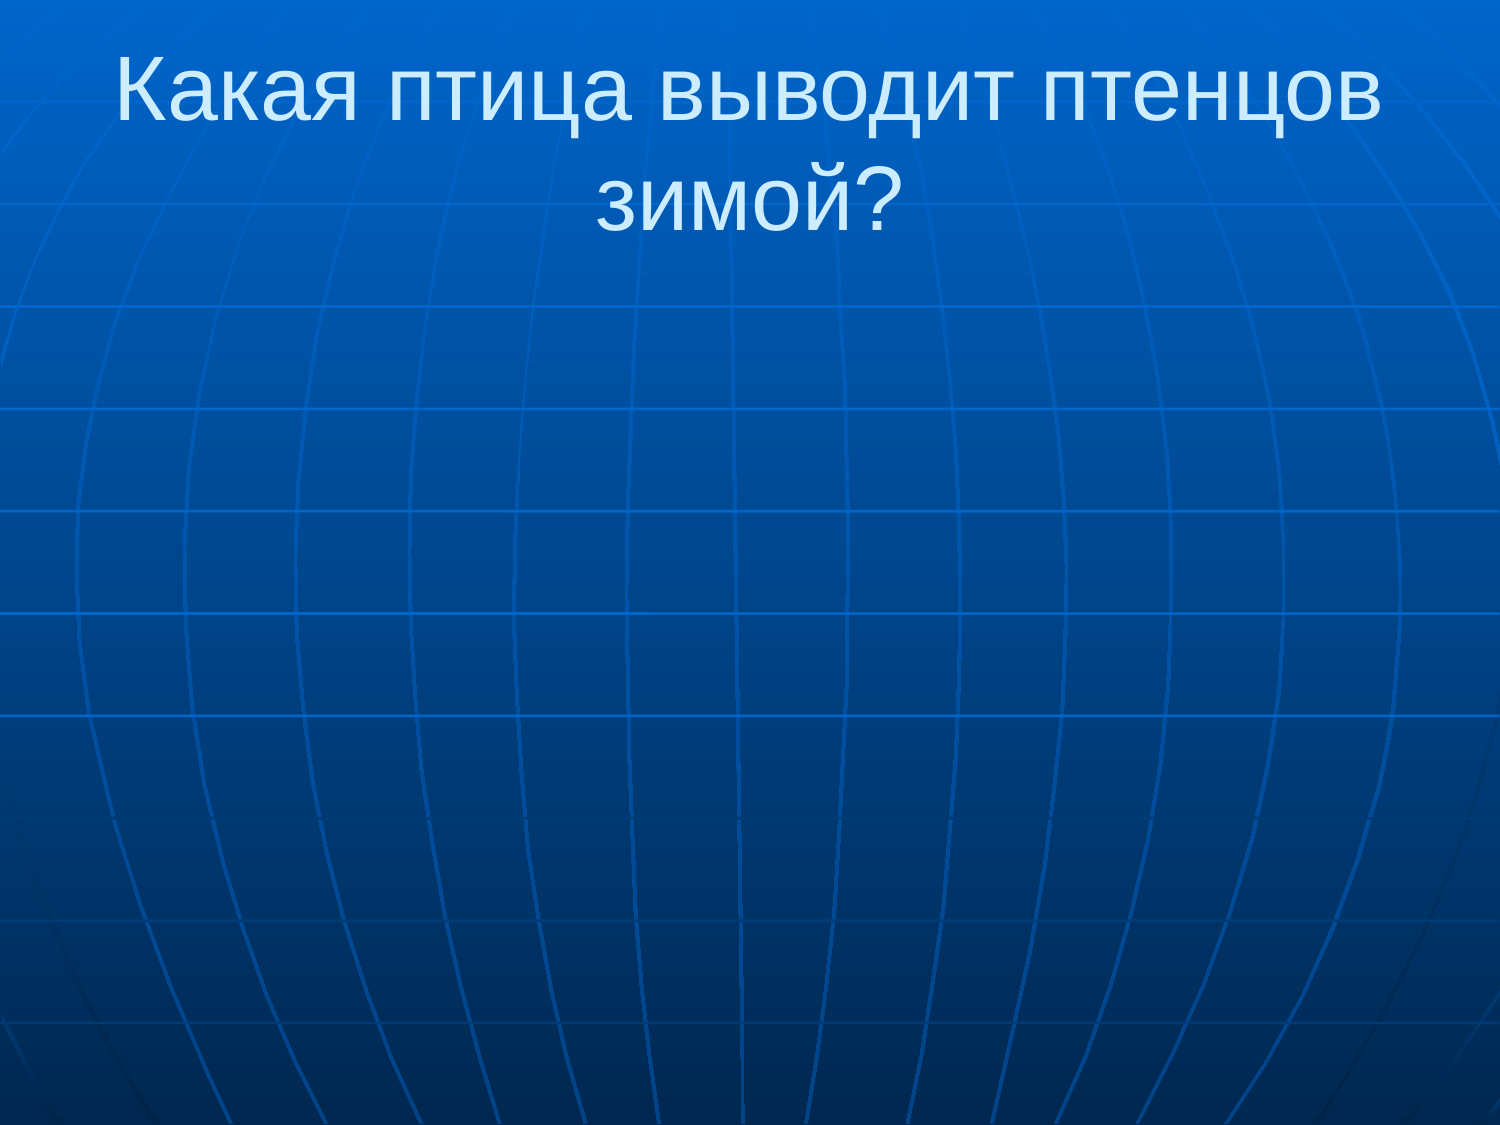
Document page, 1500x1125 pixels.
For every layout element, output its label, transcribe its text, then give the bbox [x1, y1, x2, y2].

title Какая птица выводит птенцов зимой? [74, 45, 1426, 233]
